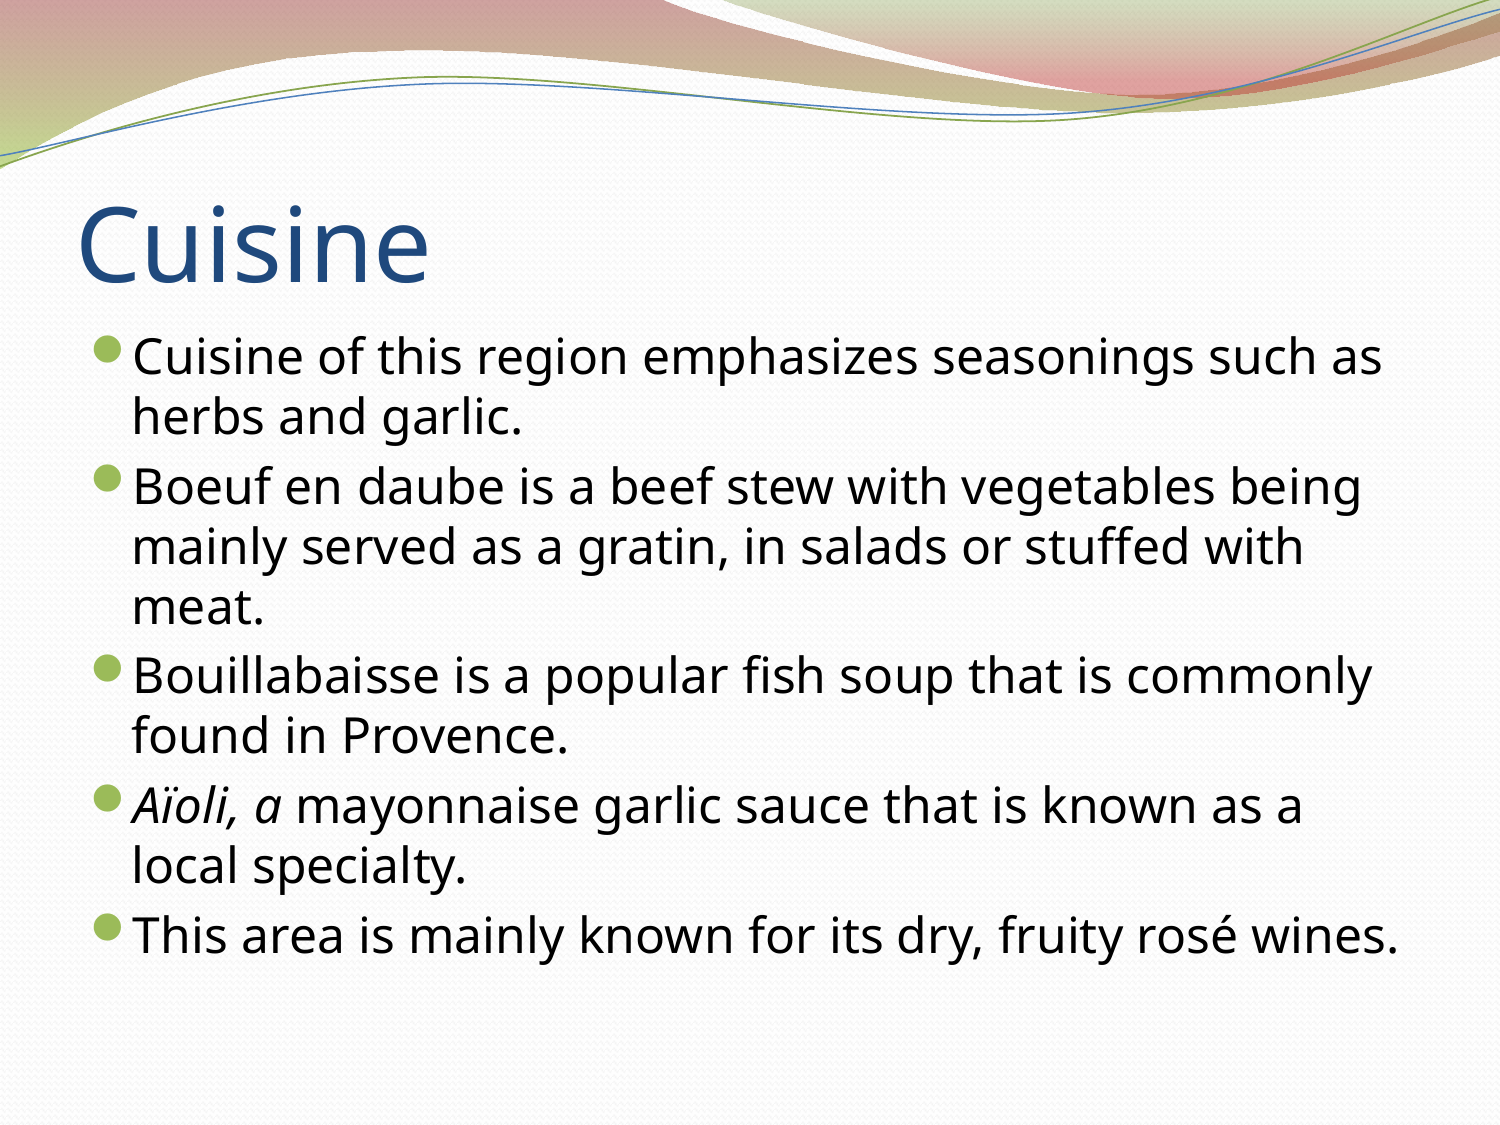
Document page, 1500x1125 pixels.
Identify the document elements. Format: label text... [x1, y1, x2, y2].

title Cuisine [75, 115, 1425, 303]
list Cuisine of this region emphasizes seasonings such as herbs and garlic. Boeuf en daube is a beef stew with vegetables being mainly served as a gratin, in salads or stuffed with meat. Bouillabaisse is a popular fish soup that is commonly found in Provence. Aïoli, a mayonnaise garlic sauce that is known as a local specialty. This area is mainly known for its dry, fruity rosé wines. [75, 317, 1425, 1038]
